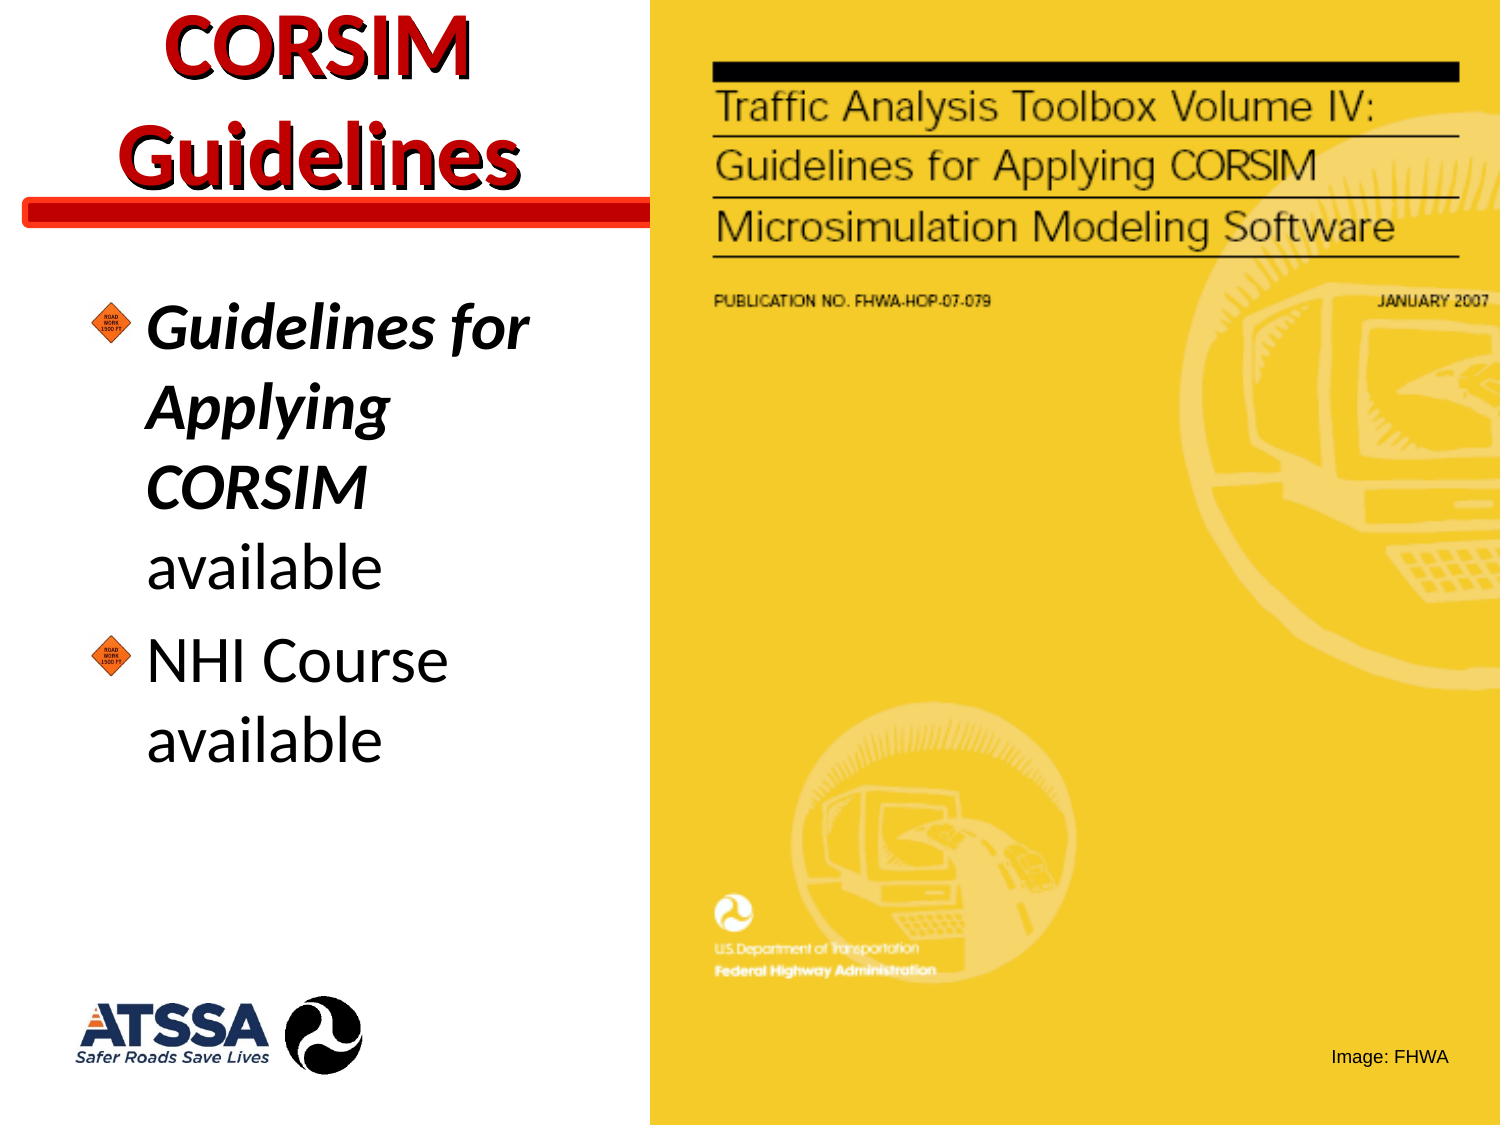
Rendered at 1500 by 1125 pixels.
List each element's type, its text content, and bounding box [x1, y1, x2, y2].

picture [75, 1003, 269, 1063]
picture [649, 0, 1500, 1125]
picture [90, 301, 132, 344]
picture [90, 634, 132, 677]
list Guidelines for Applying CORSIM available NHI Course available [74, 274, 601, 988]
title CORSIM Guidelines [0, 0, 638, 188]
picture [276, 989, 370, 1077]
